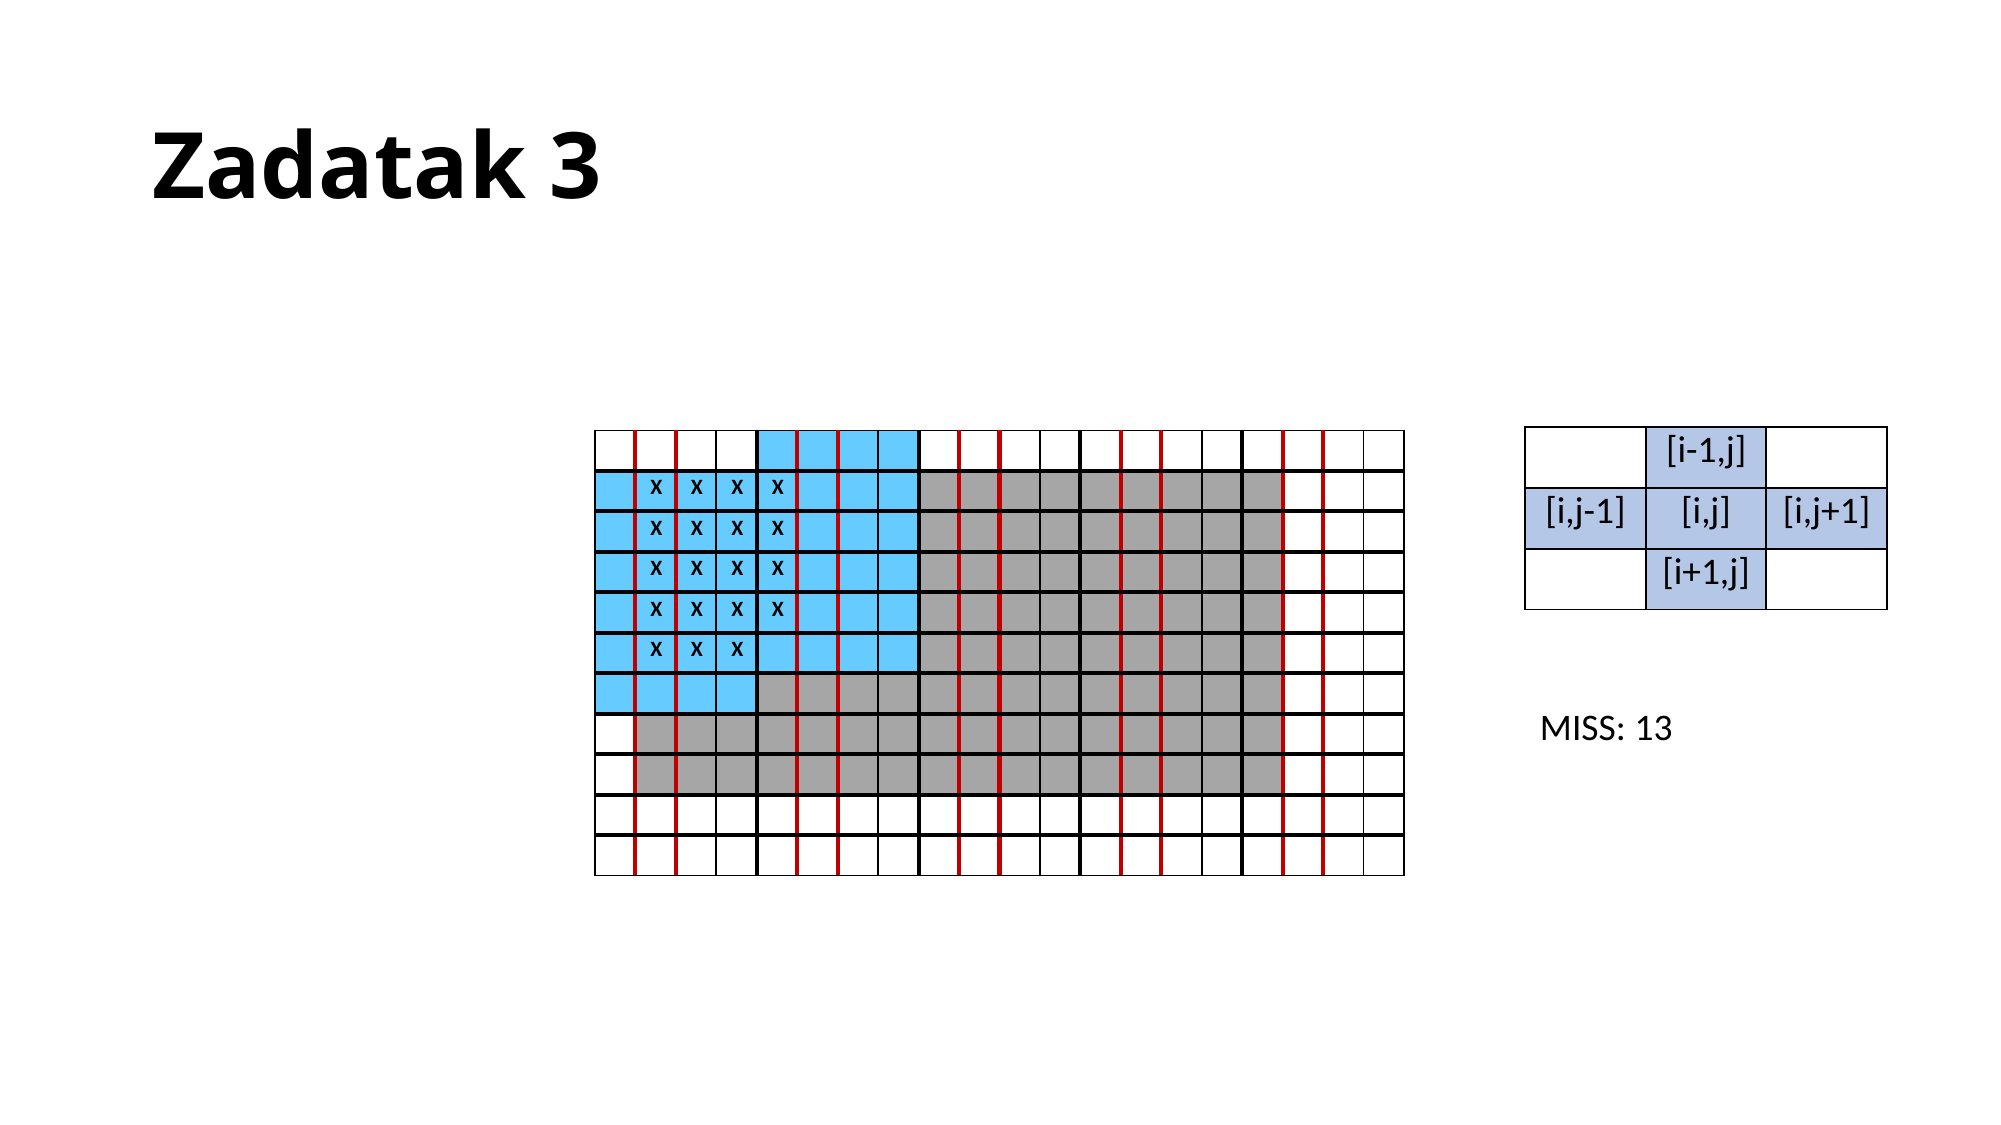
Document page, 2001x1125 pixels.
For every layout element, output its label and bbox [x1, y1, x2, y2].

table_header [1163, 431, 1201, 469]
table_cell [717, 756, 755, 793]
table_cell [799, 797, 836, 833]
table_header [596, 431, 633, 469]
table_cell [1163, 554, 1201, 590]
table_cell [961, 675, 997, 712]
table_cell [717, 473, 755, 509]
table_cell [1285, 797, 1321, 833]
table_header [1526, 428, 1645, 487]
table_cell [1002, 635, 1039, 671]
table_cell [1767, 489, 1886, 548]
table_cell [1123, 837, 1159, 875]
table_cell [1285, 473, 1321, 509]
table_cell [759, 513, 795, 550]
table_cell [1203, 797, 1240, 833]
table_cell [1002, 797, 1039, 833]
table_cell [1285, 635, 1321, 671]
table_cell [717, 675, 755, 712]
table_cell [1082, 797, 1119, 833]
table_cell [961, 594, 997, 631]
table_cell [596, 797, 633, 833]
table_cell [921, 675, 957, 712]
table_cell [678, 756, 715, 793]
table_cell [637, 675, 674, 712]
table_cell [1203, 756, 1240, 793]
table_cell [1244, 513, 1281, 550]
table_cell [1526, 550, 1645, 609]
table_cell [1123, 756, 1159, 793]
table_cell [1163, 797, 1201, 833]
table_cell [1364, 797, 1403, 833]
table_cell [1325, 513, 1363, 550]
table_cell [1285, 554, 1321, 590]
table_cell [879, 716, 917, 752]
table_cell [1244, 797, 1281, 833]
table_cell [1082, 473, 1119, 509]
table_cell [921, 797, 957, 833]
table_cell [961, 635, 997, 671]
table_cell [1244, 675, 1281, 712]
table_cell [596, 756, 633, 793]
table_header [1123, 431, 1159, 469]
table_cell [1041, 513, 1078, 550]
table_cell [1163, 716, 1201, 752]
table_cell [879, 513, 917, 550]
table_header [1002, 431, 1039, 469]
table_cell [921, 594, 957, 631]
table_cell [1244, 635, 1281, 671]
table_cell [1002, 837, 1039, 875]
table_cell [759, 675, 795, 712]
table_header [1244, 431, 1281, 469]
table_cell [596, 837, 633, 875]
table_cell [840, 797, 877, 833]
table_cell [717, 635, 755, 671]
table_cell [637, 837, 674, 875]
table_cell [1364, 635, 1403, 671]
table_cell [1325, 716, 1363, 752]
table_cell [799, 716, 836, 752]
table_cell [961, 797, 997, 833]
table_cell [1325, 675, 1363, 712]
table_cell [678, 473, 715, 509]
table_cell [840, 473, 877, 509]
table_cell [596, 554, 633, 590]
table_cell [1002, 554, 1039, 590]
table_cell [637, 635, 674, 671]
table_cell [1325, 594, 1363, 631]
table_cell [840, 837, 877, 875]
table_header [799, 431, 836, 469]
table_cell [1325, 837, 1363, 875]
table_cell [596, 594, 633, 631]
table_cell [1285, 513, 1321, 550]
table_cell [1123, 716, 1159, 752]
table_cell [1647, 550, 1765, 609]
table_cell [1203, 554, 1240, 590]
table_cell [1364, 513, 1403, 550]
table_cell [1002, 473, 1039, 509]
table_cell [1244, 594, 1281, 631]
table_cell [759, 716, 795, 752]
table_cell [759, 797, 795, 833]
table_cell [879, 756, 917, 793]
table_header [1082, 431, 1119, 469]
table_cell [1123, 675, 1159, 712]
table_cell [1123, 797, 1159, 833]
table_cell [759, 635, 795, 671]
table_header [1041, 431, 1078, 469]
table_cell [678, 675, 715, 712]
table_cell [1082, 594, 1119, 631]
table_cell [1364, 837, 1403, 875]
table_cell [1325, 797, 1363, 833]
table_cell [840, 554, 877, 590]
table_cell [799, 635, 836, 671]
table_cell [879, 797, 917, 833]
table_cell [637, 513, 674, 550]
table_cell [678, 554, 715, 590]
table_cell [1123, 635, 1159, 671]
text_box [1525, 695, 1887, 755]
table_cell [1285, 837, 1321, 875]
table_cell [1285, 675, 1321, 712]
table_cell [637, 473, 674, 509]
table_cell [879, 594, 917, 631]
table_cell [921, 837, 957, 875]
table_header [1767, 428, 1886, 487]
table_cell [921, 756, 957, 793]
table_cell [717, 716, 755, 752]
table_cell [1364, 594, 1403, 631]
table_header [1285, 431, 1321, 469]
table_cell [596, 635, 633, 671]
table_cell [840, 756, 877, 793]
table_cell [759, 473, 795, 509]
table_header [840, 431, 877, 469]
table_cell [921, 473, 957, 509]
table_cell [637, 716, 674, 752]
table_header [759, 431, 795, 469]
table_header [678, 431, 715, 469]
table_cell [678, 594, 715, 631]
table_cell [1325, 473, 1363, 509]
table_cell [1163, 594, 1201, 631]
table_cell [1364, 716, 1403, 752]
table_cell [1203, 513, 1240, 550]
table_cell [1082, 716, 1119, 752]
table_cell [961, 554, 997, 590]
table_cell [879, 837, 917, 875]
table_cell [637, 594, 674, 631]
table_header [879, 431, 917, 469]
table_cell [1325, 756, 1363, 793]
table_header [1203, 431, 1240, 469]
table_cell [1526, 489, 1645, 548]
table_cell [1163, 473, 1201, 509]
table_cell [717, 554, 755, 590]
table_cell [1002, 716, 1039, 752]
table_header [717, 431, 755, 469]
table_cell [799, 473, 836, 509]
table_cell [879, 675, 917, 712]
table_cell [1325, 635, 1363, 671]
table_cell [1203, 594, 1240, 631]
table_cell [1285, 756, 1321, 793]
table_cell [1082, 837, 1119, 875]
table_cell [1082, 635, 1119, 671]
table_cell [1041, 716, 1078, 752]
table_cell [1244, 756, 1281, 793]
table_cell [596, 473, 633, 509]
table_cell [717, 837, 755, 875]
table_cell [717, 797, 755, 833]
table_cell [759, 837, 795, 875]
table_cell [879, 473, 917, 509]
table_cell [840, 594, 877, 631]
table_cell [961, 837, 997, 875]
table_cell [759, 554, 795, 590]
table_cell [879, 635, 917, 671]
table_cell [921, 513, 957, 550]
table_header [637, 431, 674, 469]
table_cell [1364, 473, 1403, 509]
table_cell [840, 635, 877, 671]
table_cell [1041, 675, 1078, 712]
table_cell [1082, 675, 1119, 712]
table_cell [1041, 635, 1078, 671]
table_cell [1123, 513, 1159, 550]
table_cell [1285, 716, 1321, 752]
table_cell [799, 837, 836, 875]
table_cell [1364, 756, 1403, 793]
table_cell [961, 716, 997, 752]
table_cell [759, 756, 795, 793]
table_cell [961, 756, 997, 793]
table_header [961, 431, 997, 469]
table_cell [961, 473, 997, 509]
table_cell [1041, 473, 1078, 509]
table_cell [921, 635, 957, 671]
table_cell [799, 756, 836, 793]
table_cell [1203, 837, 1240, 875]
table_cell [1123, 554, 1159, 590]
table_cell [678, 635, 715, 671]
table_cell [1325, 554, 1363, 590]
table_cell [1163, 513, 1201, 550]
table_cell [879, 554, 917, 590]
table_cell [840, 513, 877, 550]
table_cell [596, 513, 633, 550]
table_cell [678, 837, 715, 875]
table_cell [1002, 675, 1039, 712]
table_cell [1767, 550, 1886, 609]
table_cell [759, 594, 795, 631]
table_cell [1041, 594, 1078, 631]
table_cell [1647, 489, 1765, 548]
table_cell [1203, 635, 1240, 671]
table_header [1364, 431, 1403, 469]
table_cell [1285, 594, 1321, 631]
table_cell [1002, 756, 1039, 793]
table_cell [1082, 513, 1119, 550]
table_cell [1163, 837, 1201, 875]
table_cell [799, 675, 836, 712]
table_cell [1203, 675, 1240, 712]
table_cell [1002, 513, 1039, 550]
table_cell [1123, 473, 1159, 509]
table_cell [1163, 635, 1201, 671]
table_cell [637, 554, 674, 590]
table_cell [1244, 473, 1281, 509]
table_cell [1203, 473, 1240, 509]
table_header [1325, 431, 1363, 469]
table_cell [921, 554, 957, 590]
table_cell [678, 797, 715, 833]
table_cell [1002, 594, 1039, 631]
table_cell [678, 513, 715, 550]
table_cell [799, 554, 836, 590]
table_cell [1244, 837, 1281, 875]
table_cell [637, 756, 674, 793]
table_cell [1082, 756, 1119, 793]
table_cell [637, 797, 674, 833]
table_cell [1244, 554, 1281, 590]
table_cell [717, 594, 755, 631]
table_cell [921, 716, 957, 752]
table_cell [717, 513, 755, 550]
table_cell [596, 675, 633, 712]
table_cell [840, 675, 877, 712]
table_cell [1163, 675, 1201, 712]
table_cell [1203, 716, 1240, 752]
table_cell [1041, 837, 1078, 875]
table_cell [1041, 554, 1078, 590]
table_header [1647, 428, 1765, 487]
table_cell [799, 594, 836, 631]
table_header [921, 431, 957, 469]
table_cell [840, 716, 877, 752]
table_cell [1082, 554, 1119, 590]
table_cell [596, 716, 633, 752]
table_cell [1163, 756, 1201, 793]
table_cell [678, 716, 715, 752]
table_cell [799, 513, 836, 550]
table_cell [1364, 675, 1403, 712]
table_cell [1364, 554, 1403, 590]
title [137, 59, 1863, 278]
table_cell [1041, 756, 1078, 793]
table_cell [1244, 716, 1281, 752]
table_cell [1041, 797, 1078, 833]
table_cell [961, 513, 997, 550]
table_cell [1123, 594, 1159, 631]
